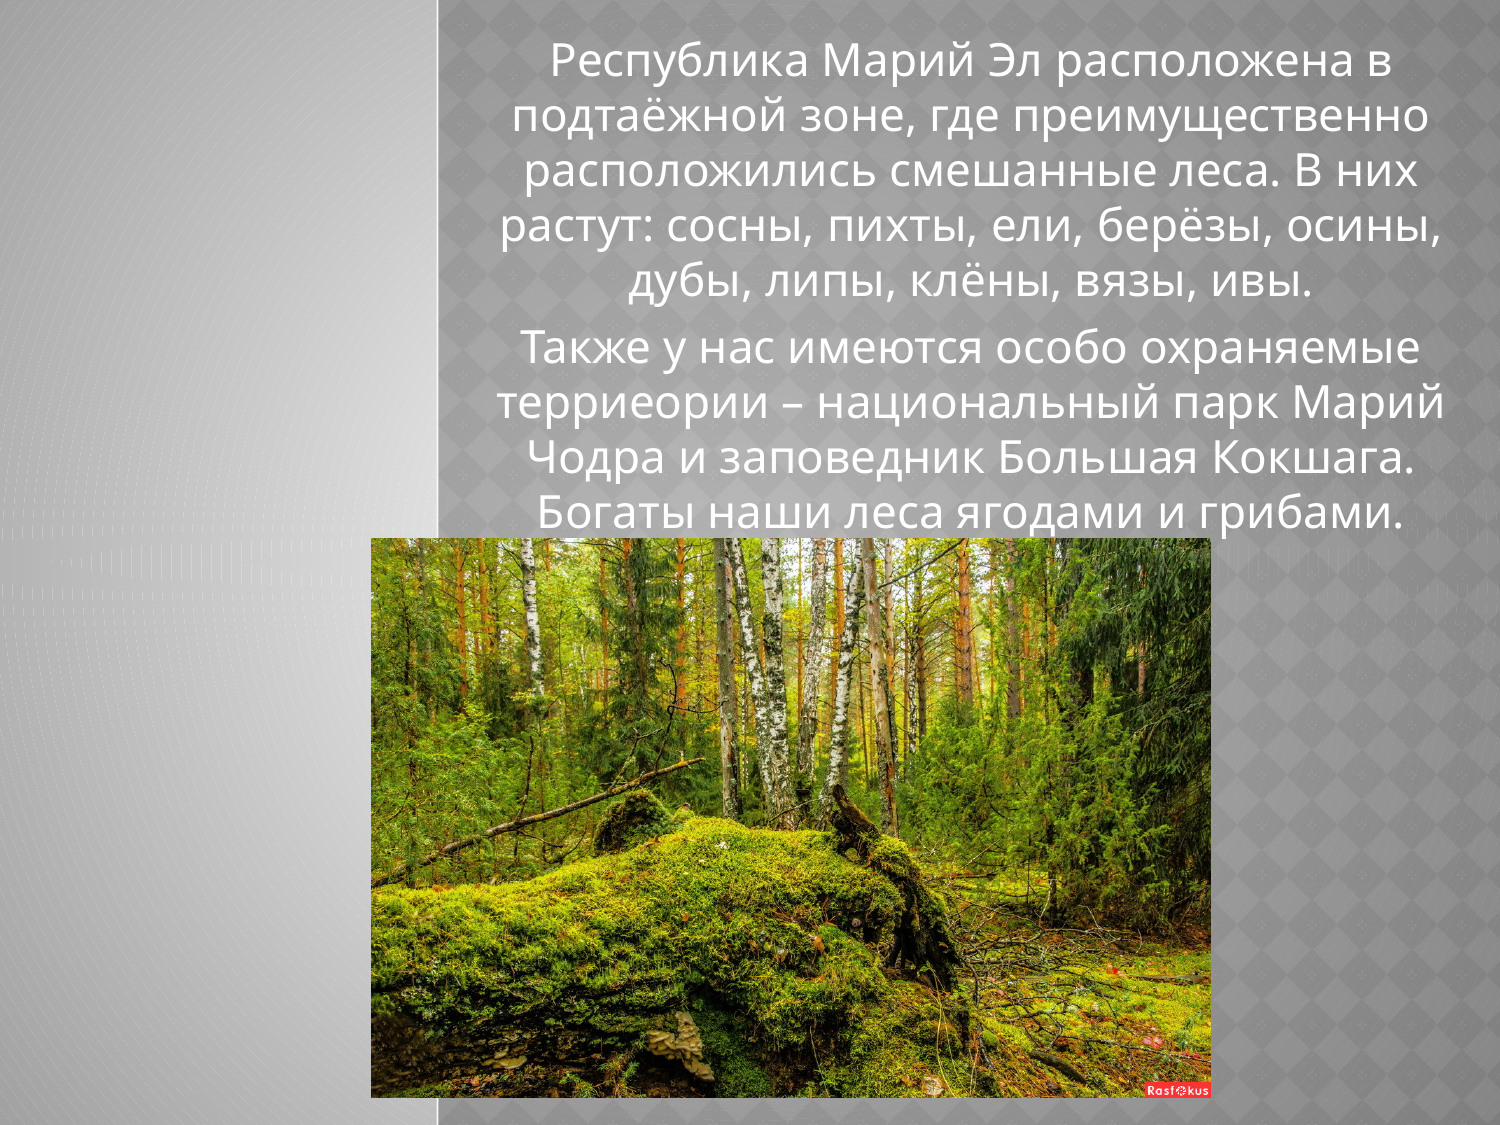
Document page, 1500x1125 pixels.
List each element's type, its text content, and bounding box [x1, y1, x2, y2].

subtitle Республика Марий Эл расположена в подтаёжной зоне, где преимущественно расположились смешанные леса. В них растут: сосны, пихты, ели, берёзы, осины, дубы, липы, клёны, вязы, ивы. Также у нас имеются особо охраняемые терриеории – национальный парк Марий Чодра и заповедник Большая Кокшага. Богаты наши леса ягодами и грибами. [442, 30, 1500, 575]
picture [371, 538, 1212, 1099]
